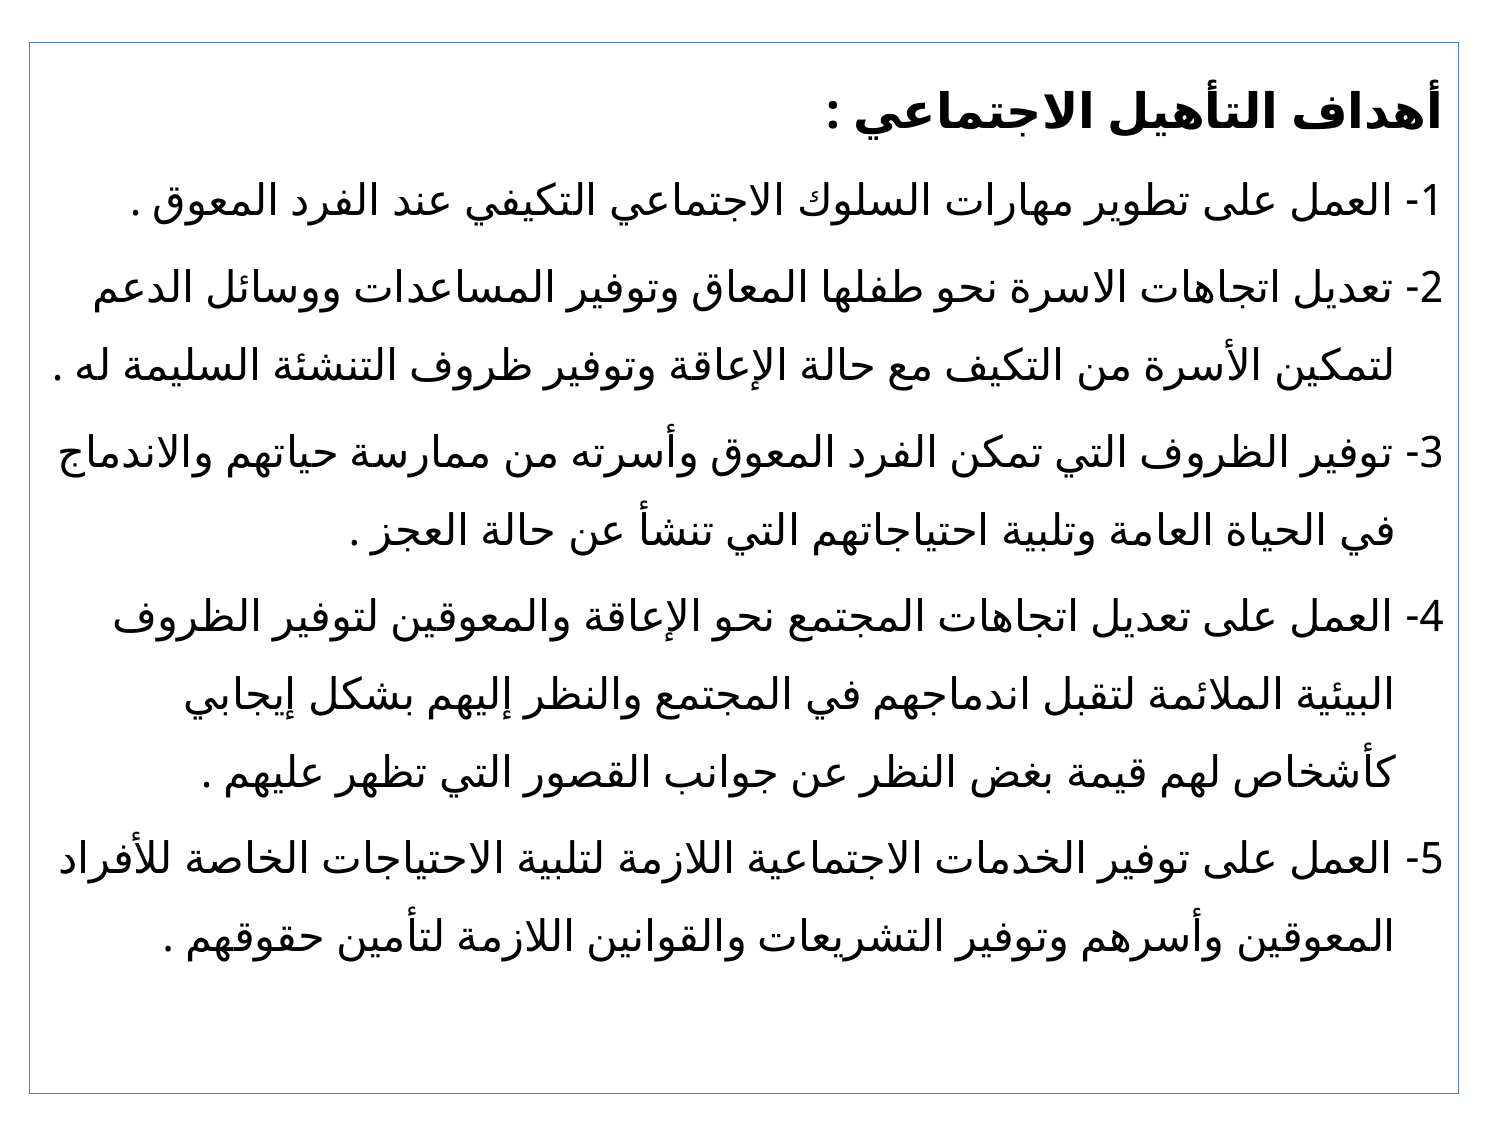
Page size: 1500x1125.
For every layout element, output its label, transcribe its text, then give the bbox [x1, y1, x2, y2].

list أهداف التأهيل الاجتماعي : 1- العمل على تطوير مهارات السلوك الاجتماعي التكيفي عند الفرد المعوق . 2- تعديل اتجاهات الاسرة نحو طفلها المعاق وتوفير المساعدات ووسائل الدعم لتمكين الأسرة من التكيف مع حالة الإعاقة وتوفير ظروف التنشئة السليمة له . 3- توفير الظروف التي تمكن الفرد المعوق وأسرته من ممارسة حياتهم والاندماج في الحياة العامة وتلبية احتياجاتهم التي تنشأ عن حالة العجز . 4- العمل على تعديل اتجاهات المجتمع نحو الإعاقة والمعوقين لتوفير الظروف البيئية الملائمة لتقبل اندماجهم في المجتمع والنظر إليهم بشكل إيجابي كأشخاص لهم قيمة بغض النظر عن جوانب القصور التي تظهر عليهم . 5- العمل على توفير الخدمات الاجتماعية اللازمة لتلبية الاحتياجات الخاصة للأفراد المعوقين وأسرهم وتوفير التشريعات والقوانين اللازمة لتأمين حقوقهم . [29, 42, 1459, 1094]
